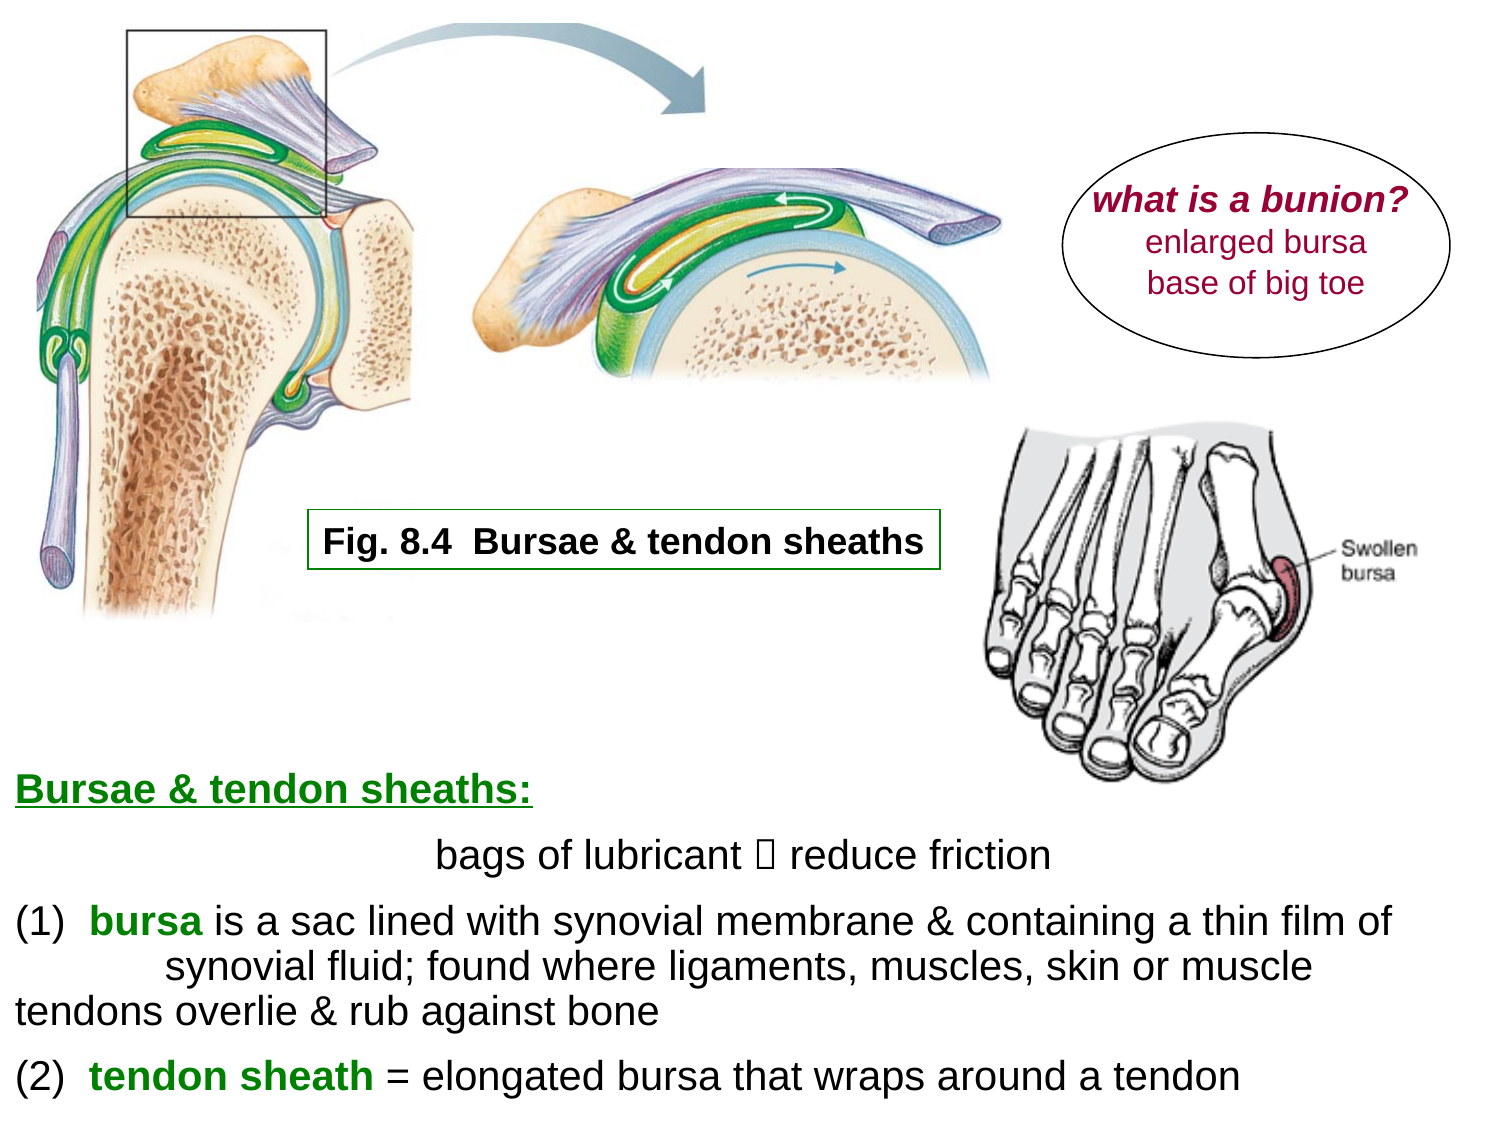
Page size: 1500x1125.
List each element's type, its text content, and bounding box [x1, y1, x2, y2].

picture [36, 23, 1005, 623]
text_box what is a bunion? enlarged bursa base of big toe [1062, 132, 1450, 358]
text_box Bursae & tendon sheaths: bags of lubricant  reduce friction (1) bursa is a sac lined with synovial membrane & containing a thin film of synovial fluid; found where ligaments, muscles, skin or muscle tendons overlie & rub against bone (2) tendon sheath = elongated bursa that wraps around a tendon [0, 759, 1488, 1108]
picture [944, 411, 1420, 797]
text_box Fig. 8.4 Bursae & tendon sheaths [726, 509, 939, 570]
